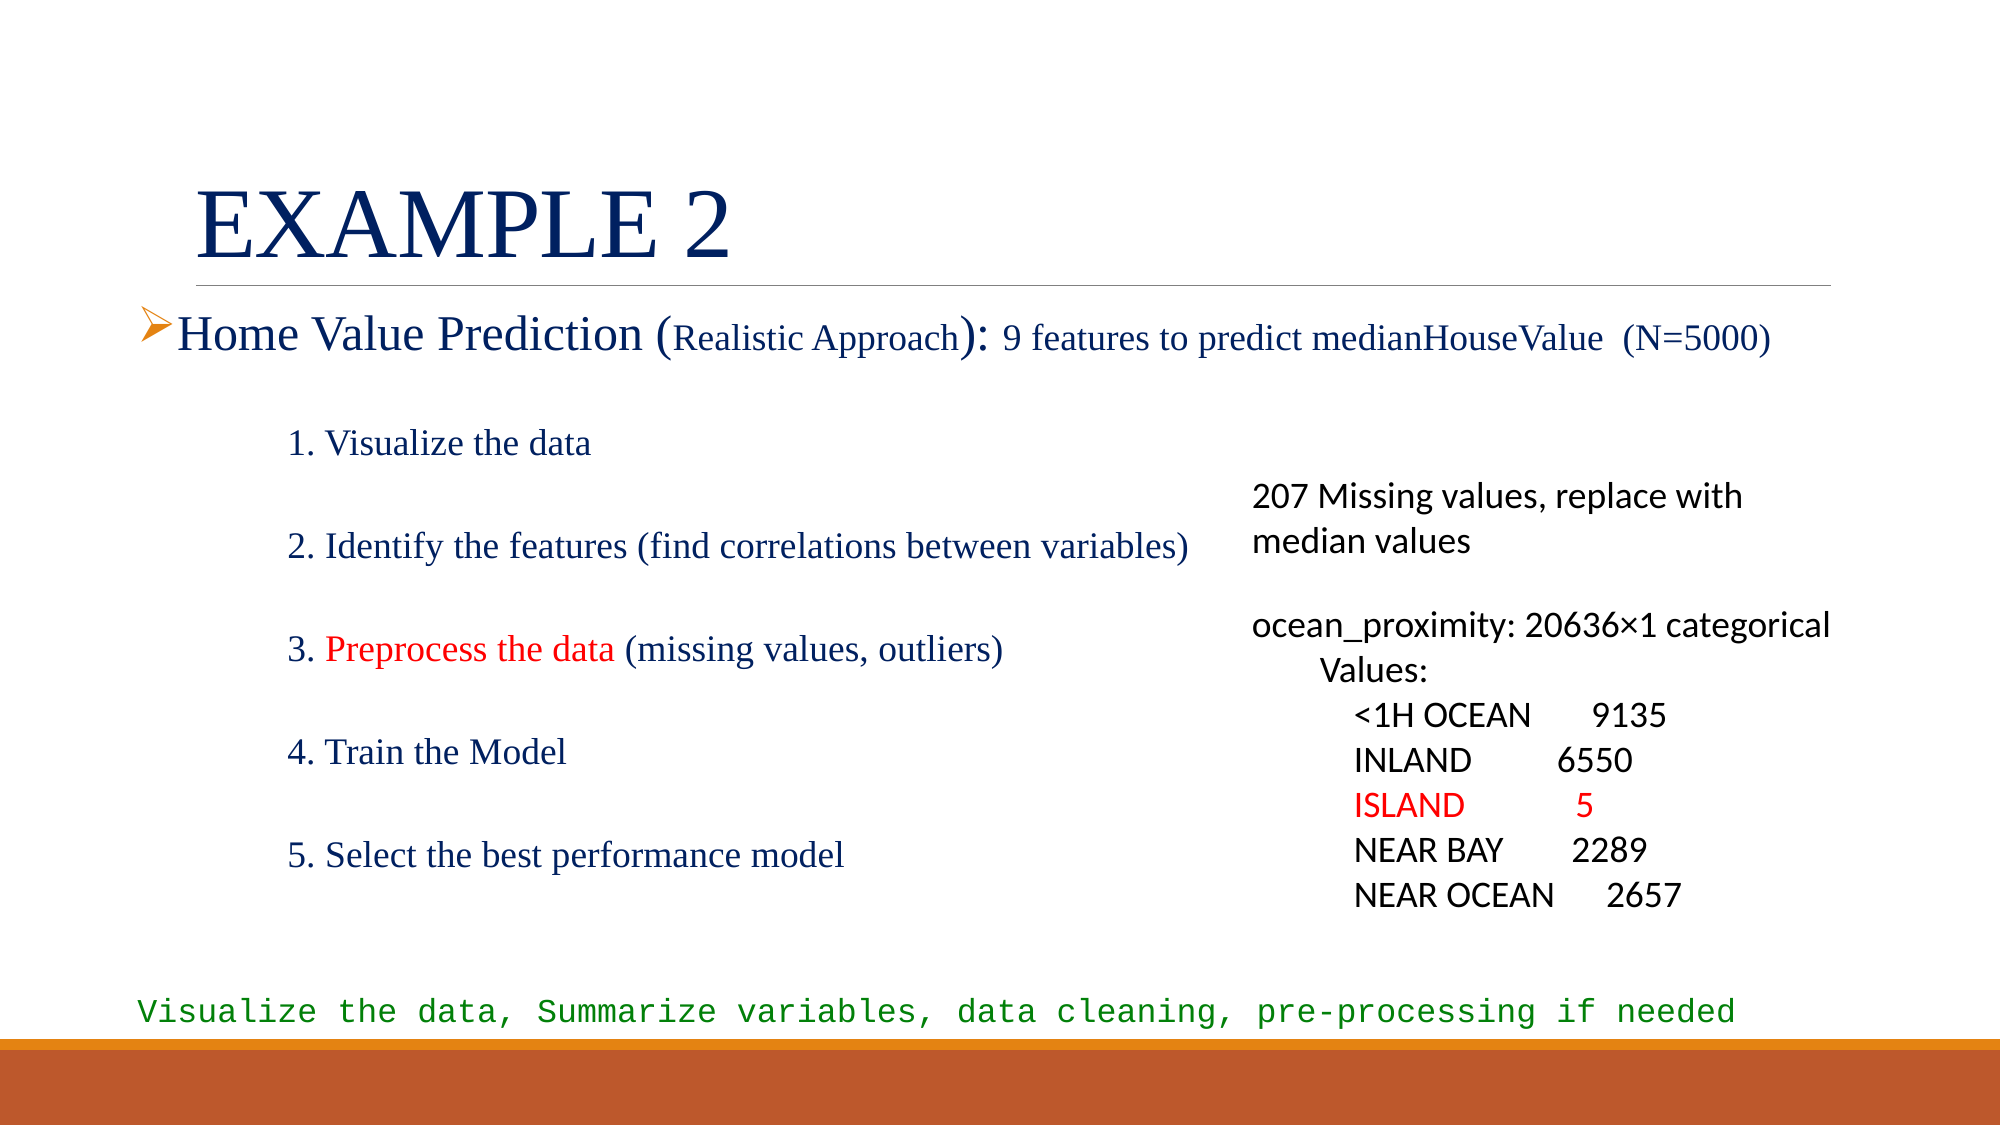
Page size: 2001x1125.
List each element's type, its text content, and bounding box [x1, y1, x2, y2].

title EXAMPLE 2 [180, 47, 1830, 285]
text_box ocean_proximity: 20636×1 categorical Values: <1H OCEAN 9135 INLAND 6550 ISLAND 5 NEAR BAY 2289 NEAR OCEAN 2657 [1237, 592, 2000, 923]
list Home Value Prediction (Realistic Approach): 9 features to predict medianHouseValue (N=5000) 1. Visualize the data 2. Identify the features (find correlations between variables) 3. Preprocess the data (missing values, outliers) 4. Train the Model 5. Select the best performance model Visualize the data, Summarize variables, data cleaning, pre-processing if needed [137, 299, 1863, 1046]
text_box 207 Missing values, replace with median values [1237, 463, 1863, 592]
